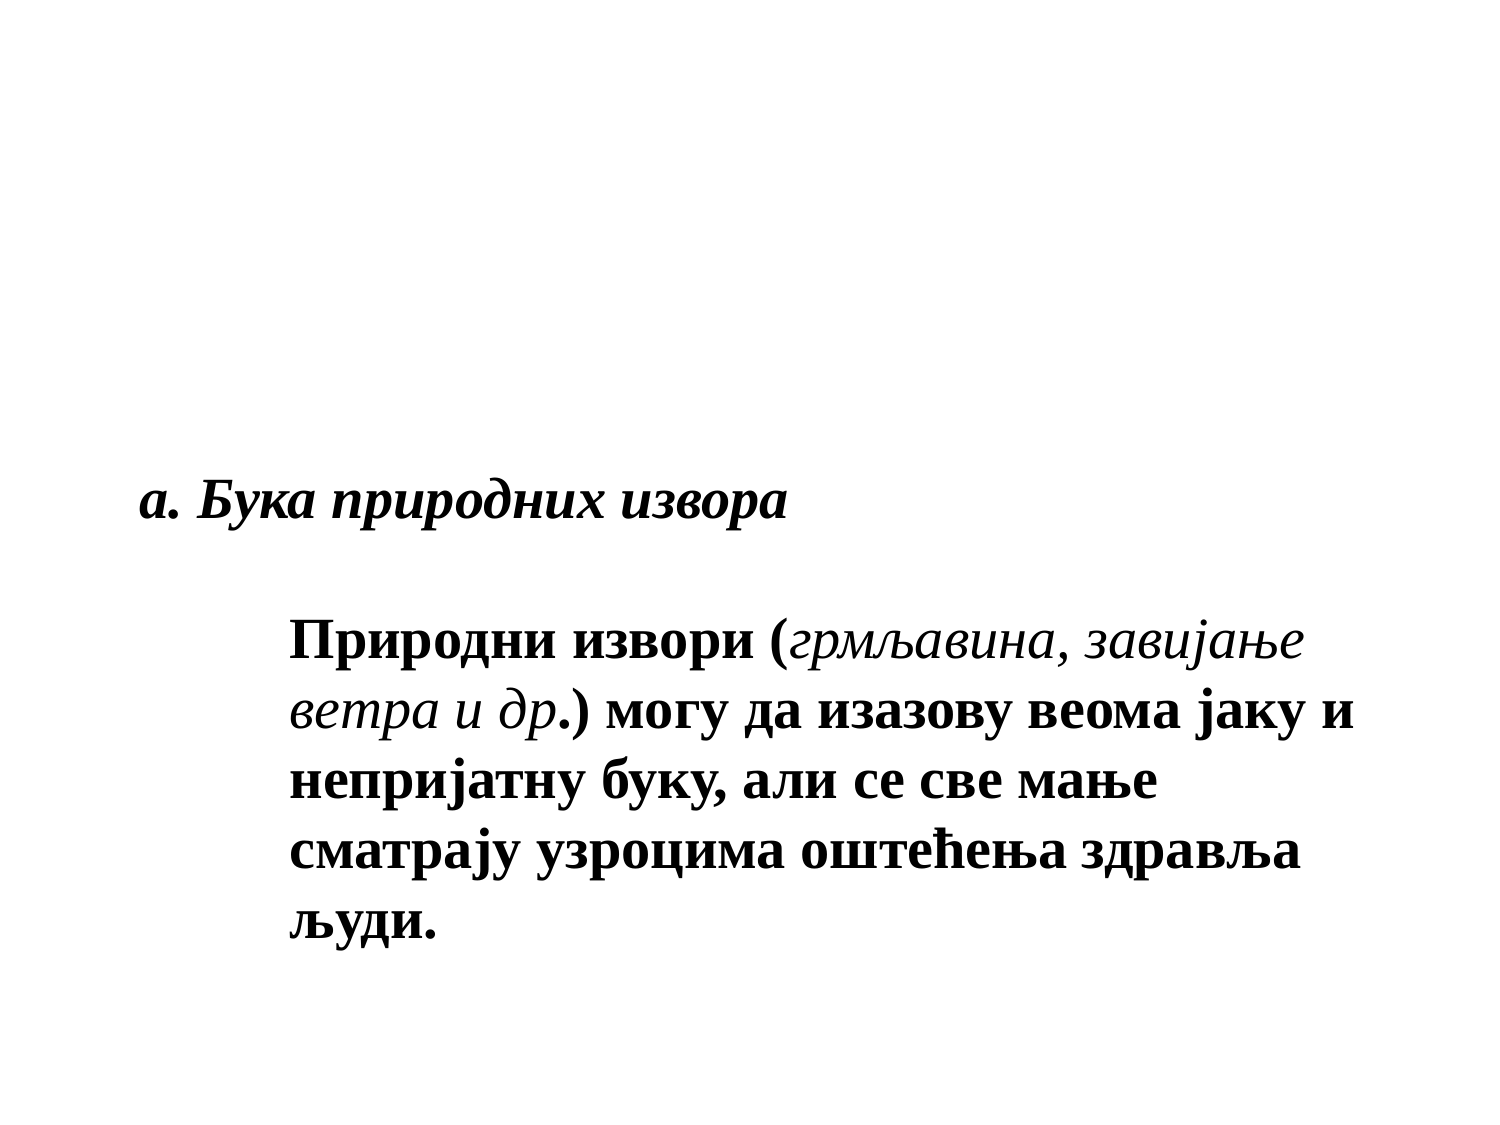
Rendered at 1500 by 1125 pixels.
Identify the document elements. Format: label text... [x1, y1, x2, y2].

text_box а. Бука природних извора Природни извори (грмљавина, завијање ветра и др.) могу да изазову веома јаку и непријатну буку, али се све мање сматрају узроцима оштећења здравља људи. [124, 453, 1388, 1018]
